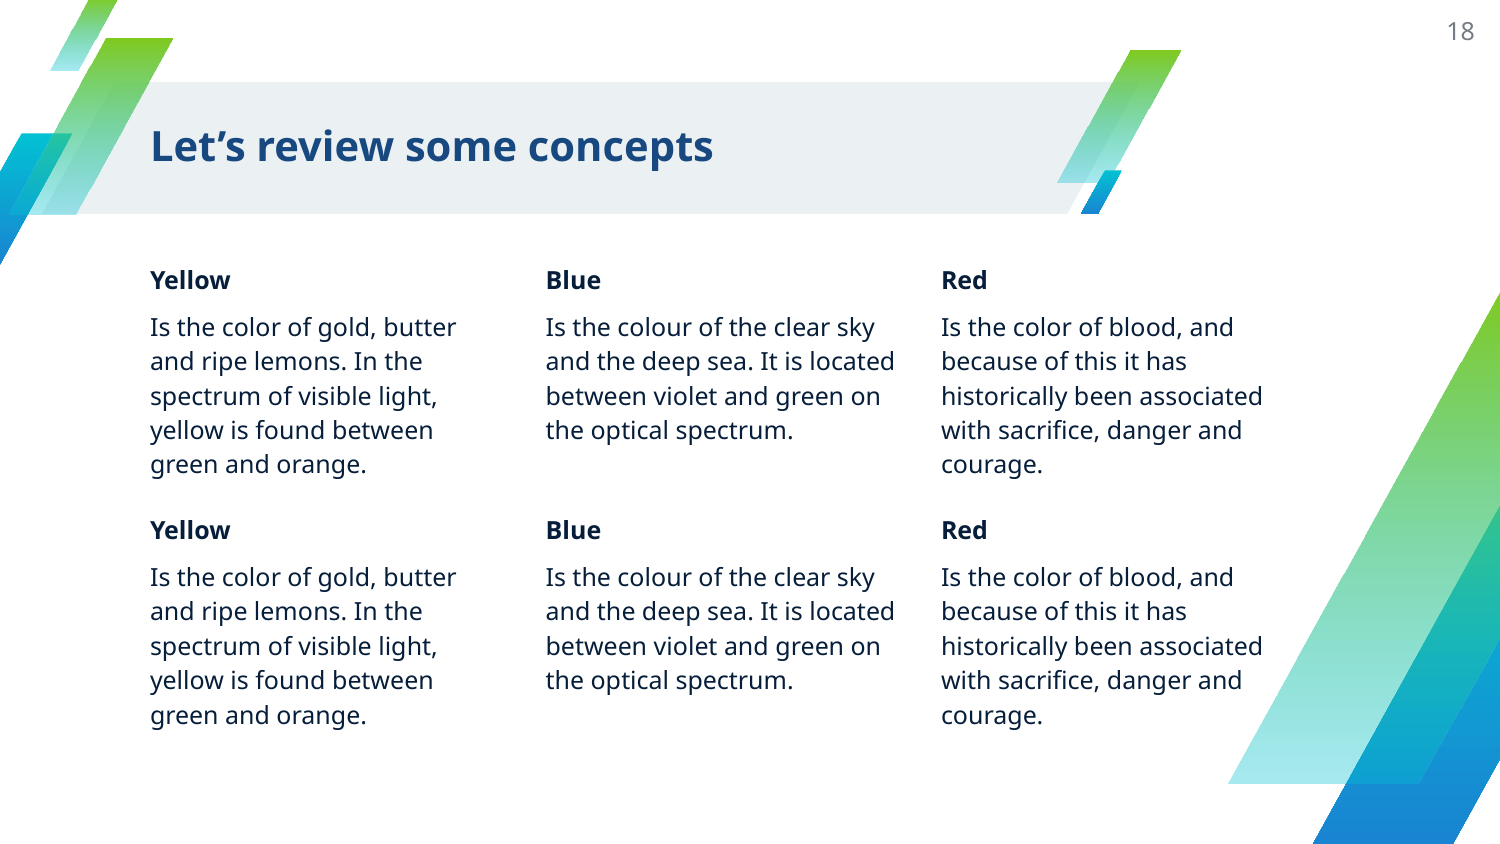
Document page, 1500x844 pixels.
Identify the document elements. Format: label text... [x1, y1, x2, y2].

list Red Is the color of blood, and because of this it has historically been associated with sacrifice, danger and courage. [941, 259, 1299, 509]
list Yellow Is the color of gold, butter and ripe lemons. In the spectrum of visible light, yellow is found between green and orange. [150, 259, 508, 509]
list Blue Is the colour of the clear sky and the deep sea. It is located between violet and green on the optical spectrum. [545, 509, 903, 771]
list Red Is the color of blood, and because of this it has historically been associated with sacrifice, danger and courage. [941, 509, 1299, 771]
slide_number ‹#› [1403, 0, 1475, 65]
list Yellow Is the color of gold, butter and ripe lemons. In the spectrum of visible light, yellow is found between green and orange. [150, 509, 508, 771]
title Let’s review some concepts [150, 81, 1139, 215]
list Blue Is the colour of the clear sky and the deep sea. It is located between violet and green on the optical spectrum. [545, 259, 903, 509]
